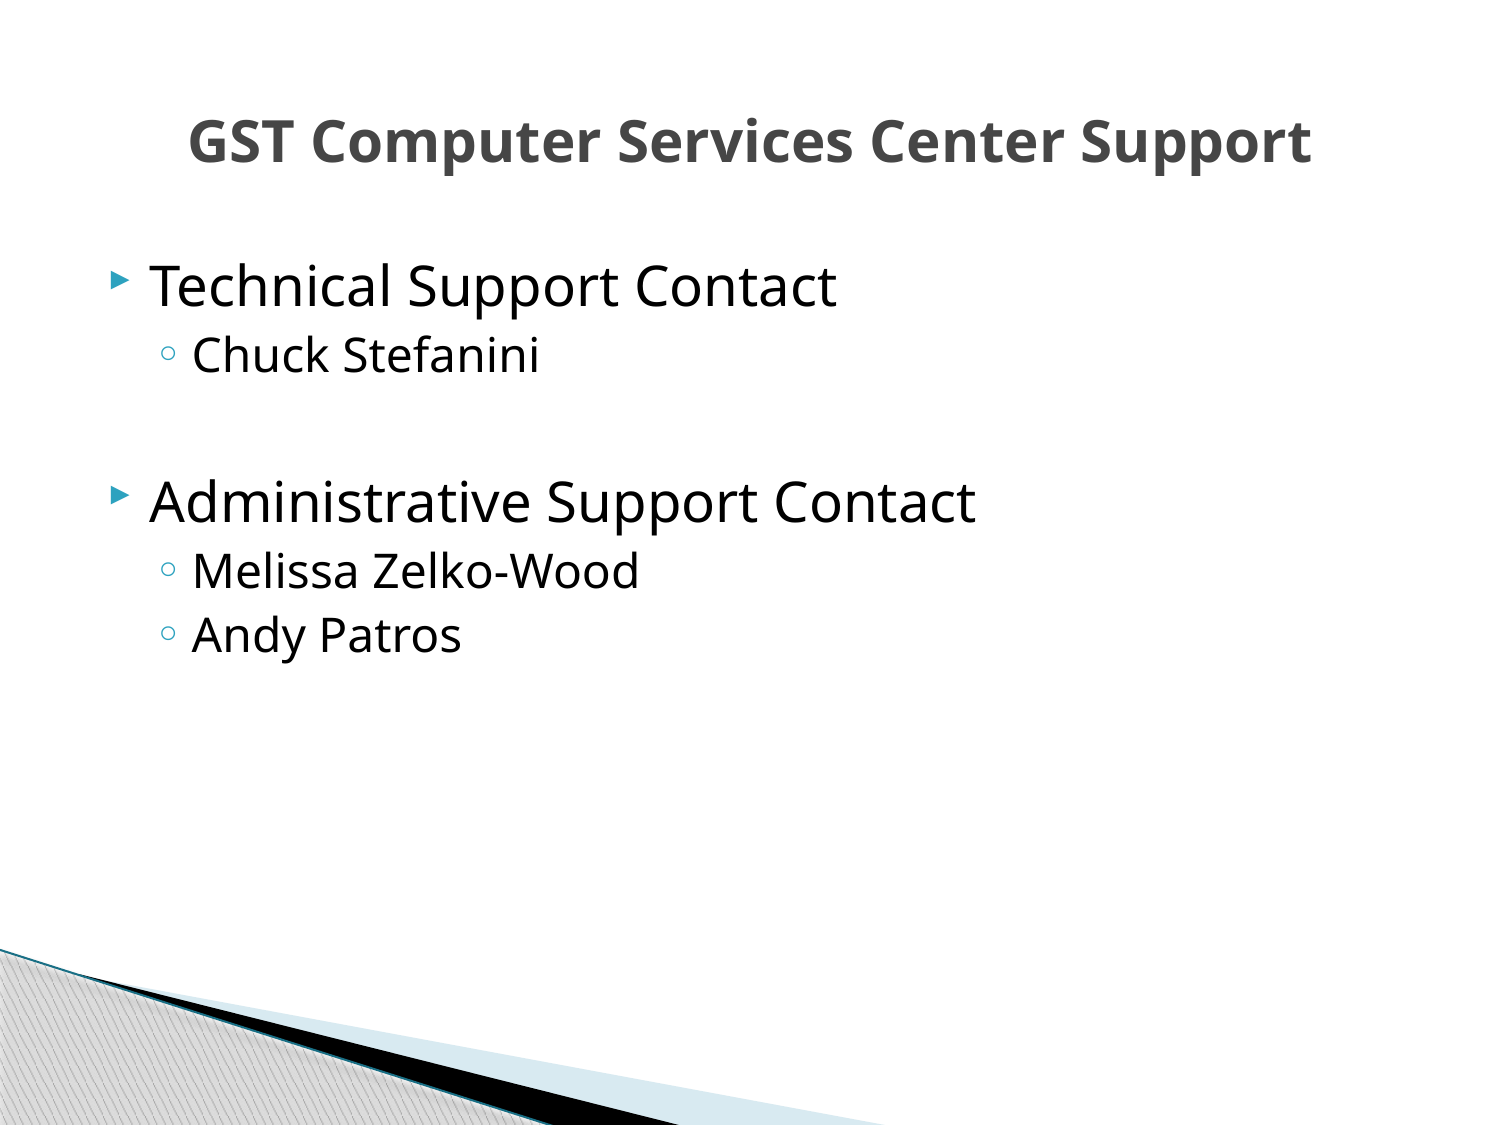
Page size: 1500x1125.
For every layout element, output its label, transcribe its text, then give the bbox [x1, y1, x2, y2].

title GST Computer Services Center Support [75, 45, 1425, 233]
list Technical Support Contact Chuck Stefanini Administrative Support Contact Melissa Zelko-Wood Andy Patros [75, 243, 1425, 986]
